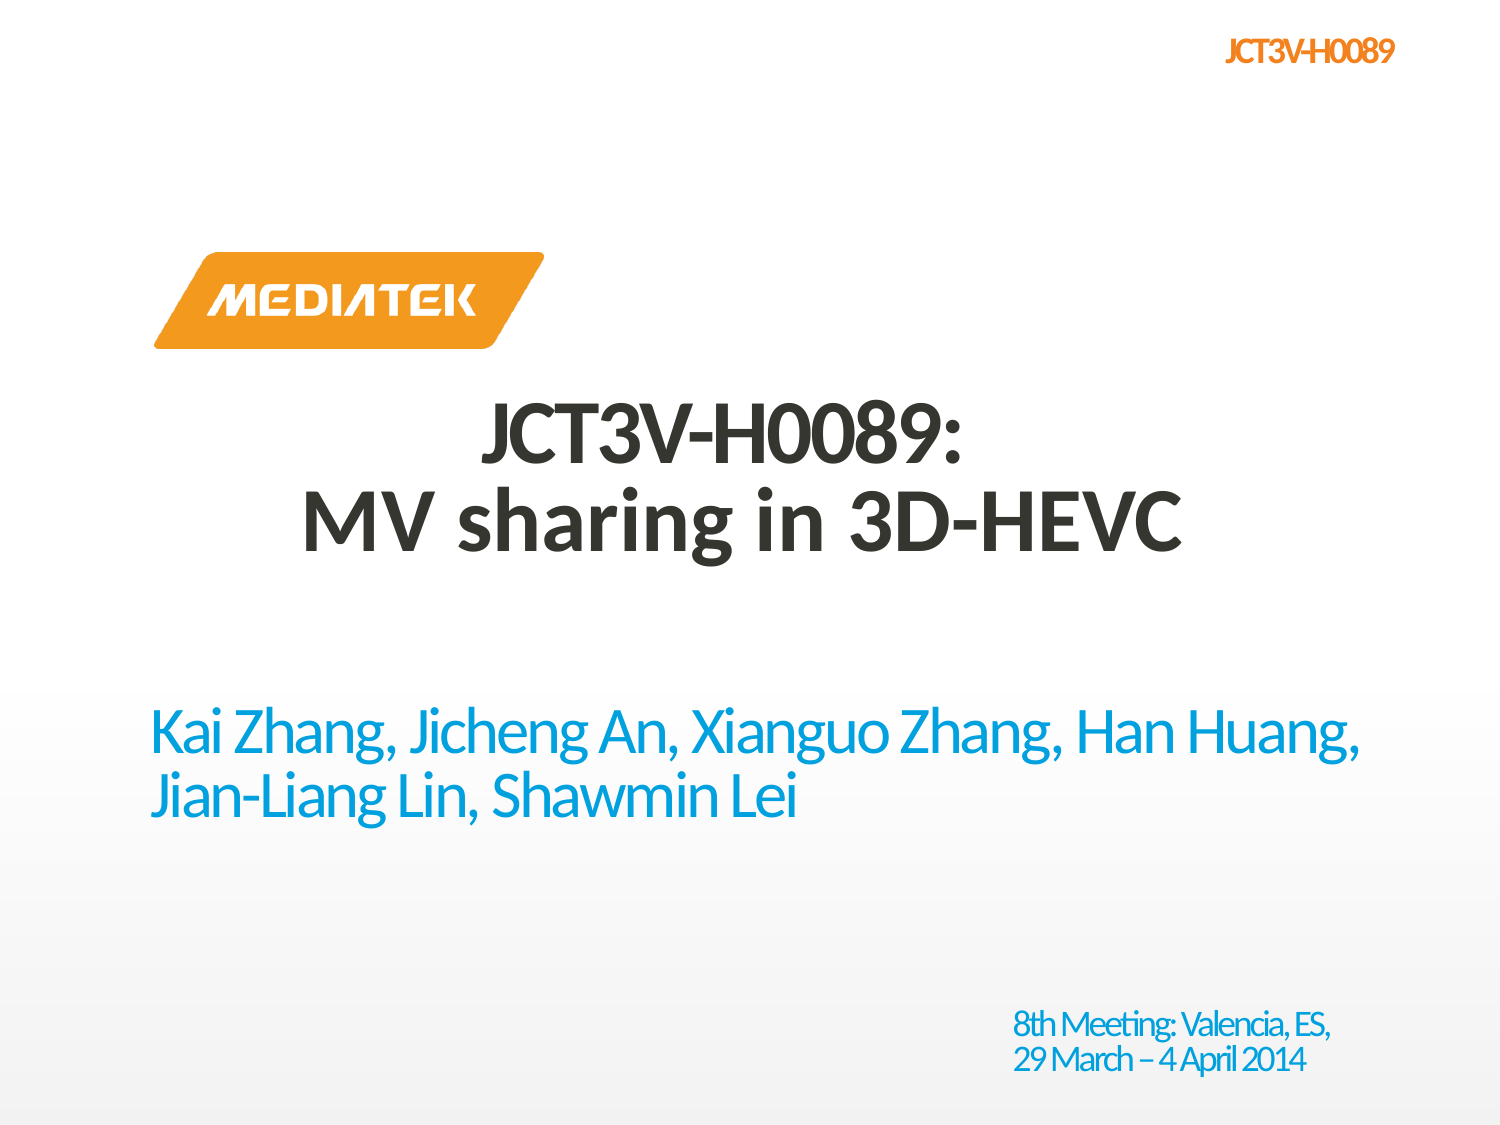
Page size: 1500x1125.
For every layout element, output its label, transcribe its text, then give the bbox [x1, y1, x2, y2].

subtitle Kai Zhang, Jicheng An, Xianguo Zhang, Han Huang, Jian-Liang Lin, Shawmin Lei [135, 705, 1425, 1077]
picture [154, 252, 544, 349]
text_box JCT3V-H0089: MV sharing in 3D-HEVC [17, 385, 1447, 705]
